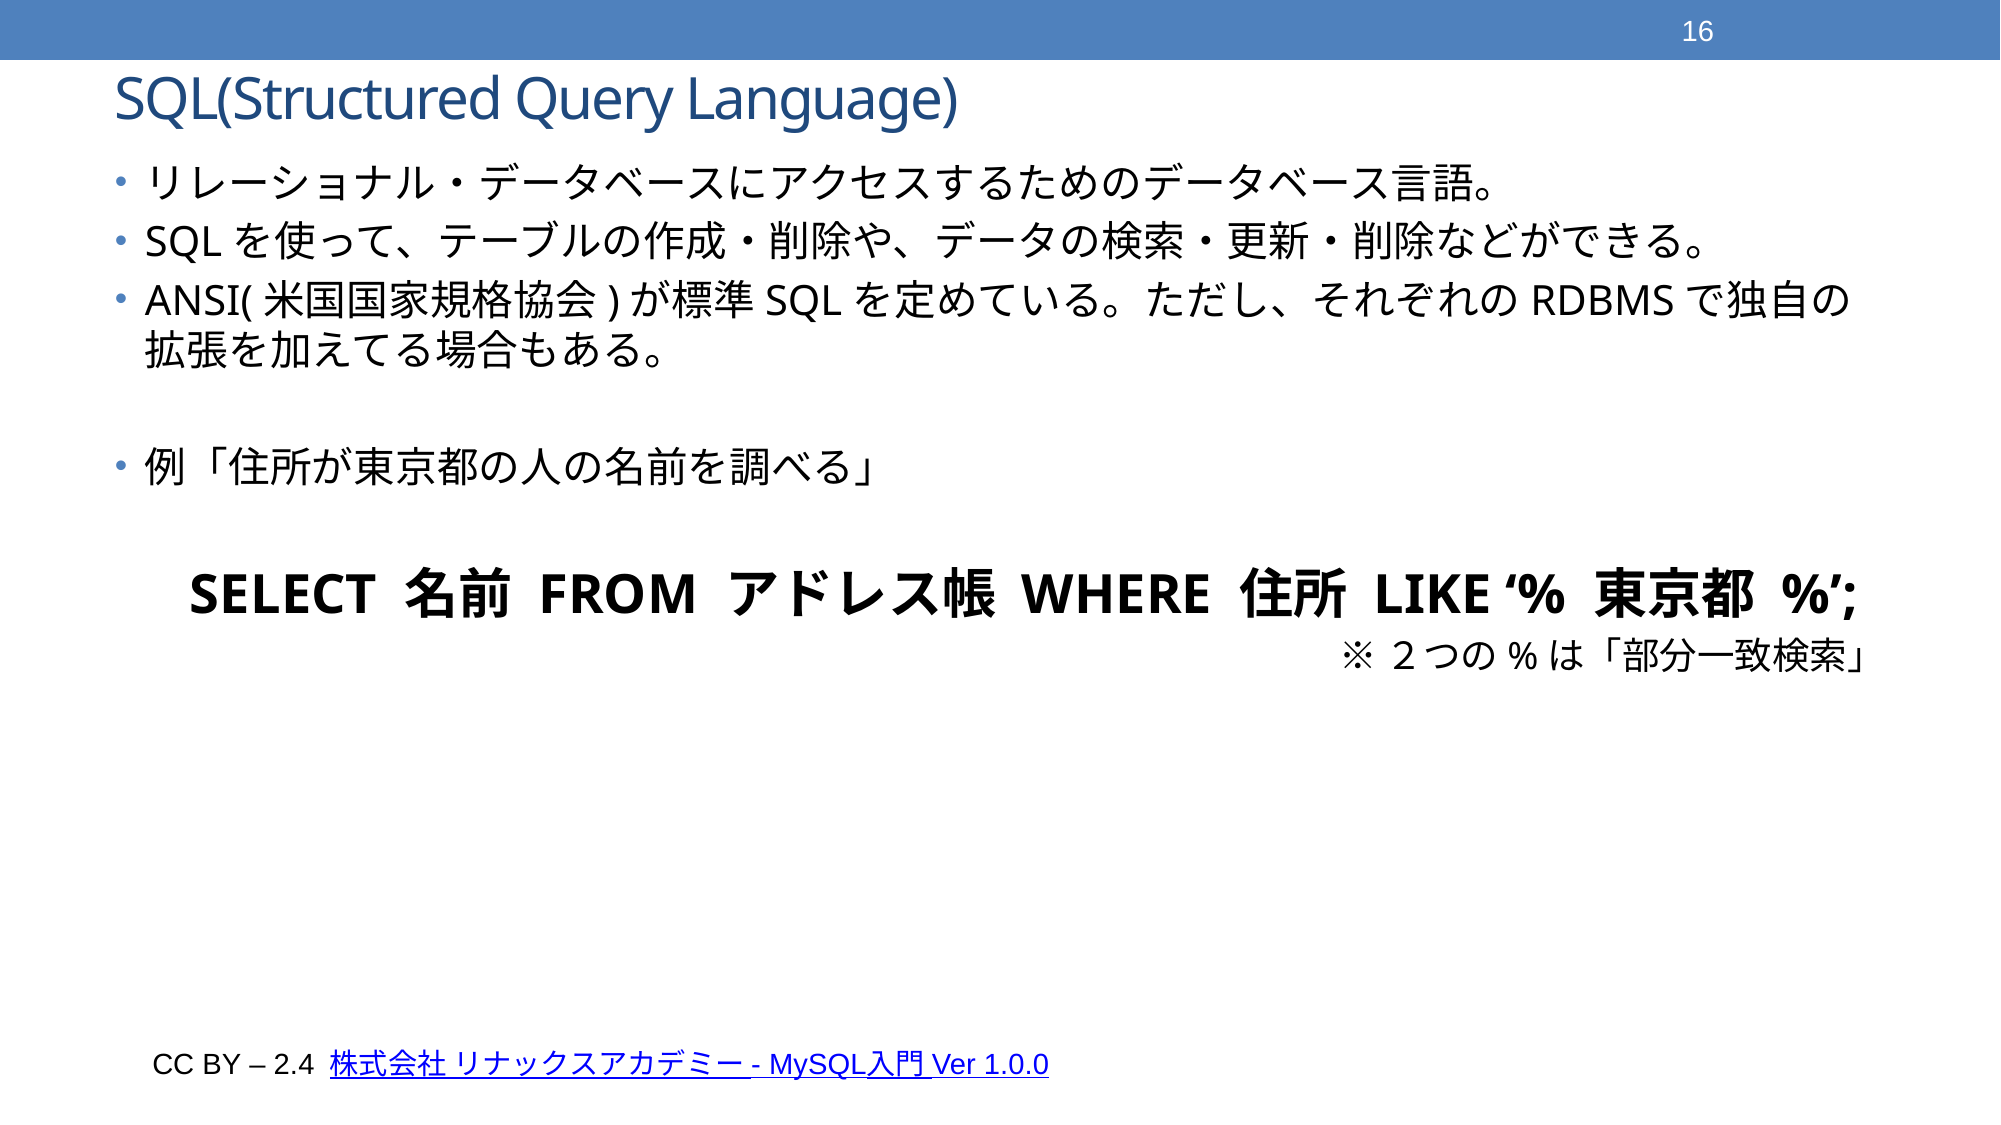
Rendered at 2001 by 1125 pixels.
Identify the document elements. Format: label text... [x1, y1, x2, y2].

text_box CC BY – 2.4 株式会社 リナックスアカデミー - MySQL入門 Ver 1.0.0 [137, 1038, 1087, 1096]
list リレーショナル・データベースにアクセスするためのデータベース言語。 SQLを使って、テーブルの作成・削除や、データの検索・更新・削除などができる。 ANSI(米国国家規格協会)が標準SQLを定めている。ただし、それぞれのRDBMSで独自の拡張を加えてる場合もある。 例「住所が東京都の人の名前を調べる」 SELECT 名前 FROM アドレス帳 WHERE 住所 LIKE ‘% 東京都 %’; ※２つの%は「部分一致検索」 [99, 149, 1900, 1063]
title SQL(Structured Query Language) [99, 59, 1900, 133]
slide_number 16 [1666, 3, 1900, 57]
